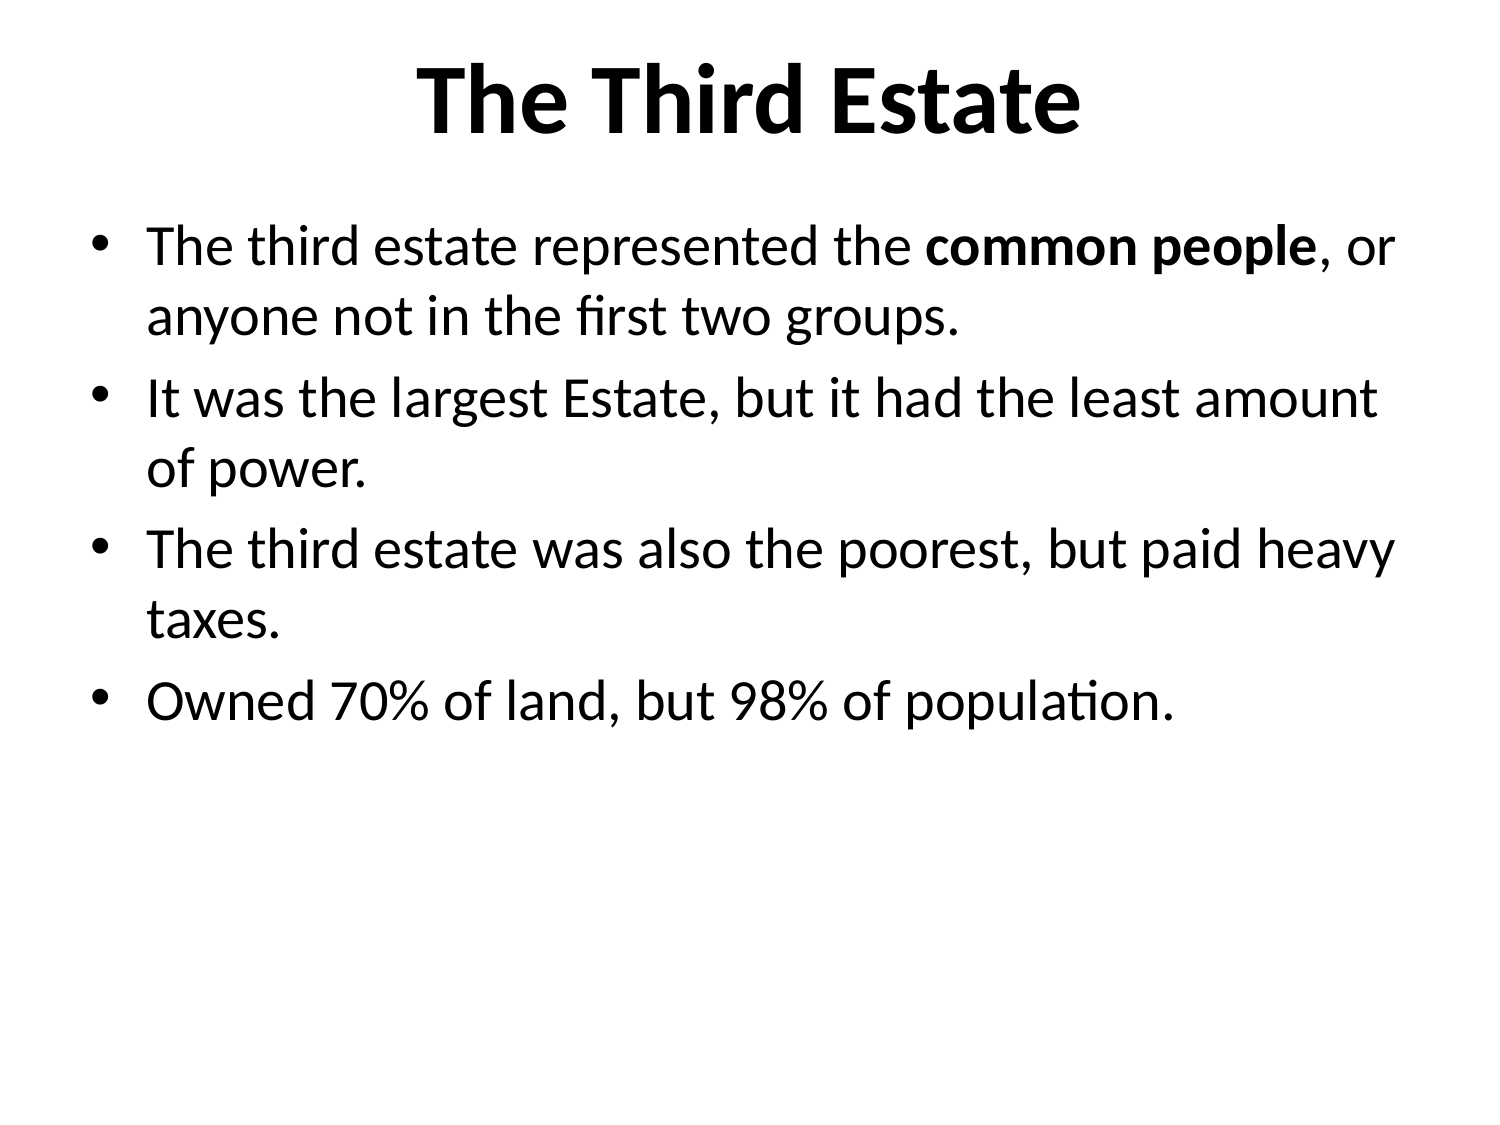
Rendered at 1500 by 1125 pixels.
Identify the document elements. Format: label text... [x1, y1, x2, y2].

list The third estate represented the common people, or anyone not in the first two groups. It was the largest Estate, but it had the least amount of power. The third estate was also the poorest, but paid heavy taxes. Owned 70% of land, but 98% of population. [75, 200, 1425, 1043]
title The Third Estate [75, 0, 1425, 188]
